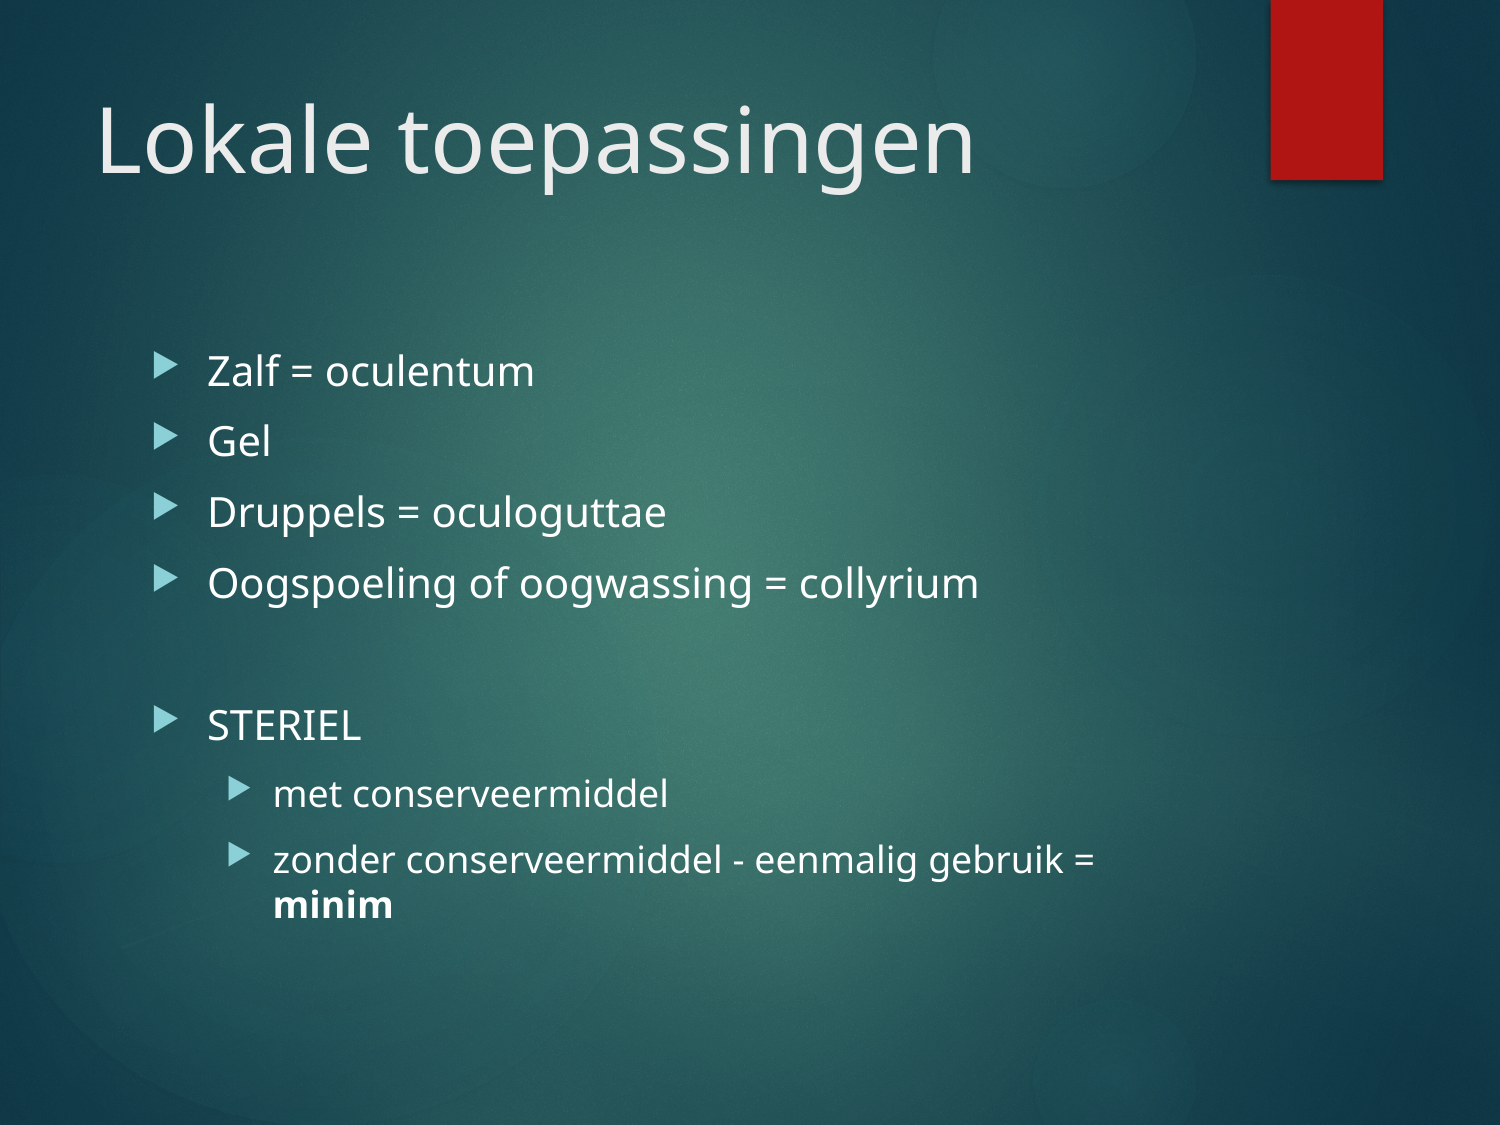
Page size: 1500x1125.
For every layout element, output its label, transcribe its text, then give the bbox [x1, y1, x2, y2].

list Zalf = oculentum Gel Druppels = oculoguttae Oogspoeling of oogwassing = collyrium STERIEL met conserveermiddel zonder conserveermiddel - eenmalig gebruik = minim [135, 336, 1237, 1025]
title Lokale toepassingen [79, 74, 1237, 304]
